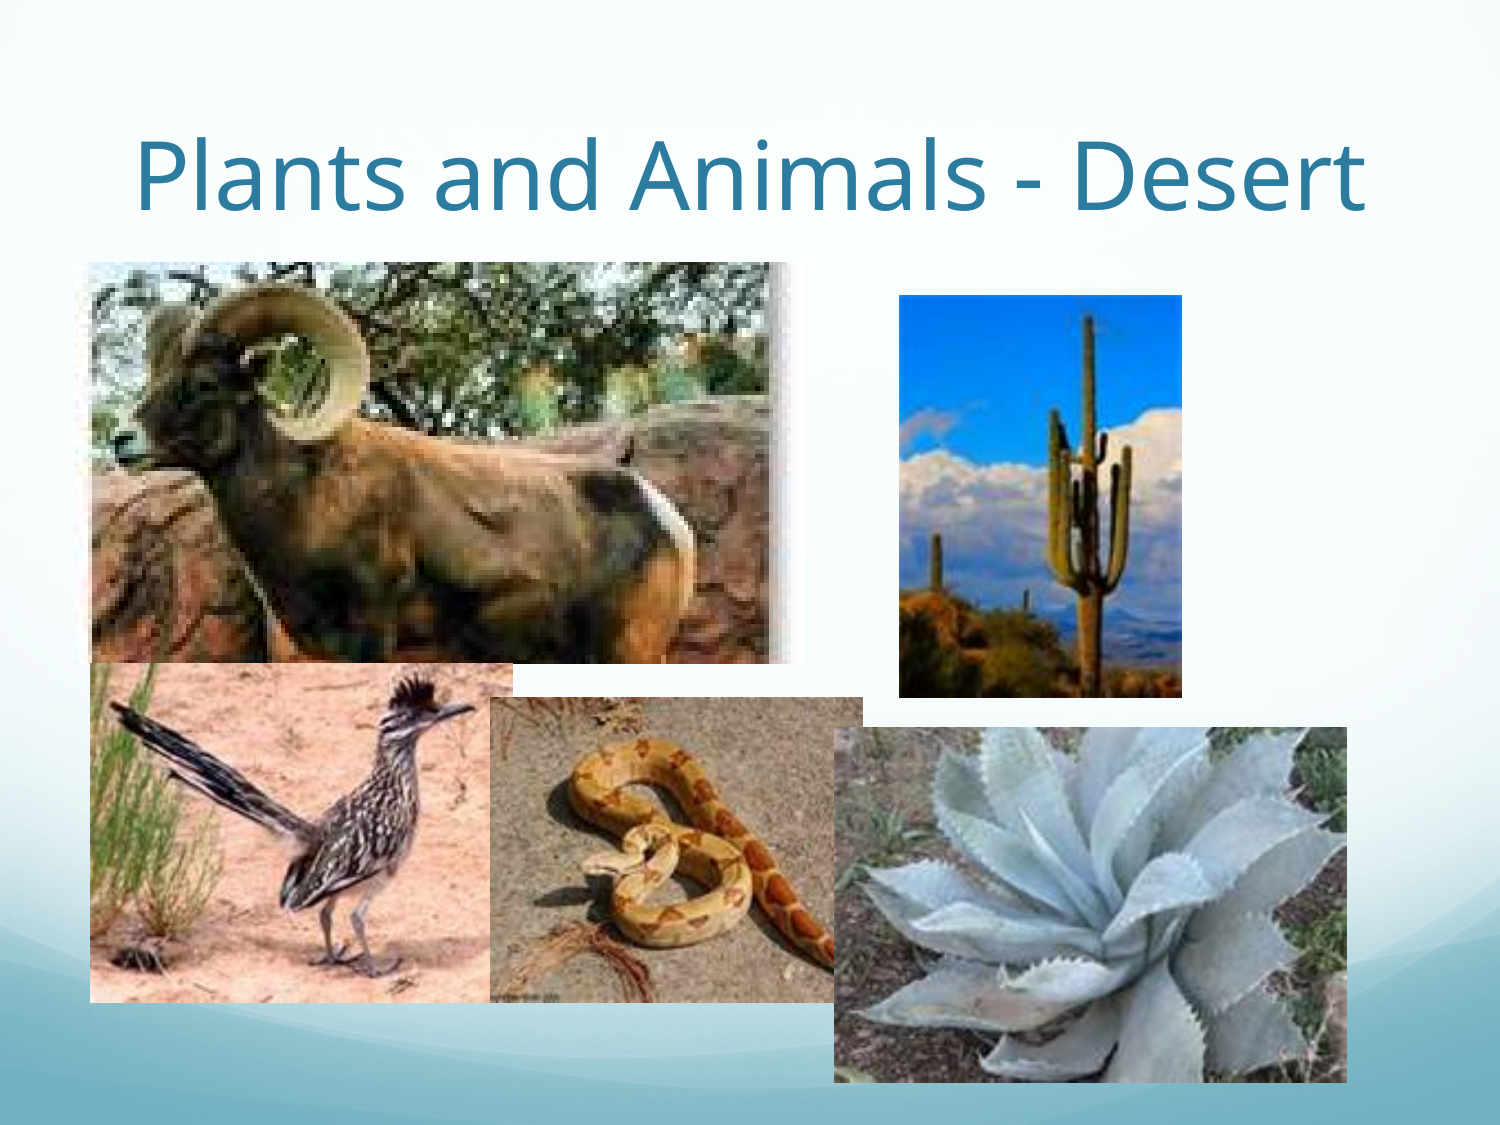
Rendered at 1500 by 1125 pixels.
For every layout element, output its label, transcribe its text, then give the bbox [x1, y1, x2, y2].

picture [898, 295, 1182, 699]
title Plants and Animals - Desert [90, 17, 1410, 237]
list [74, 261, 805, 665]
picture [90, 663, 1348, 1084]
